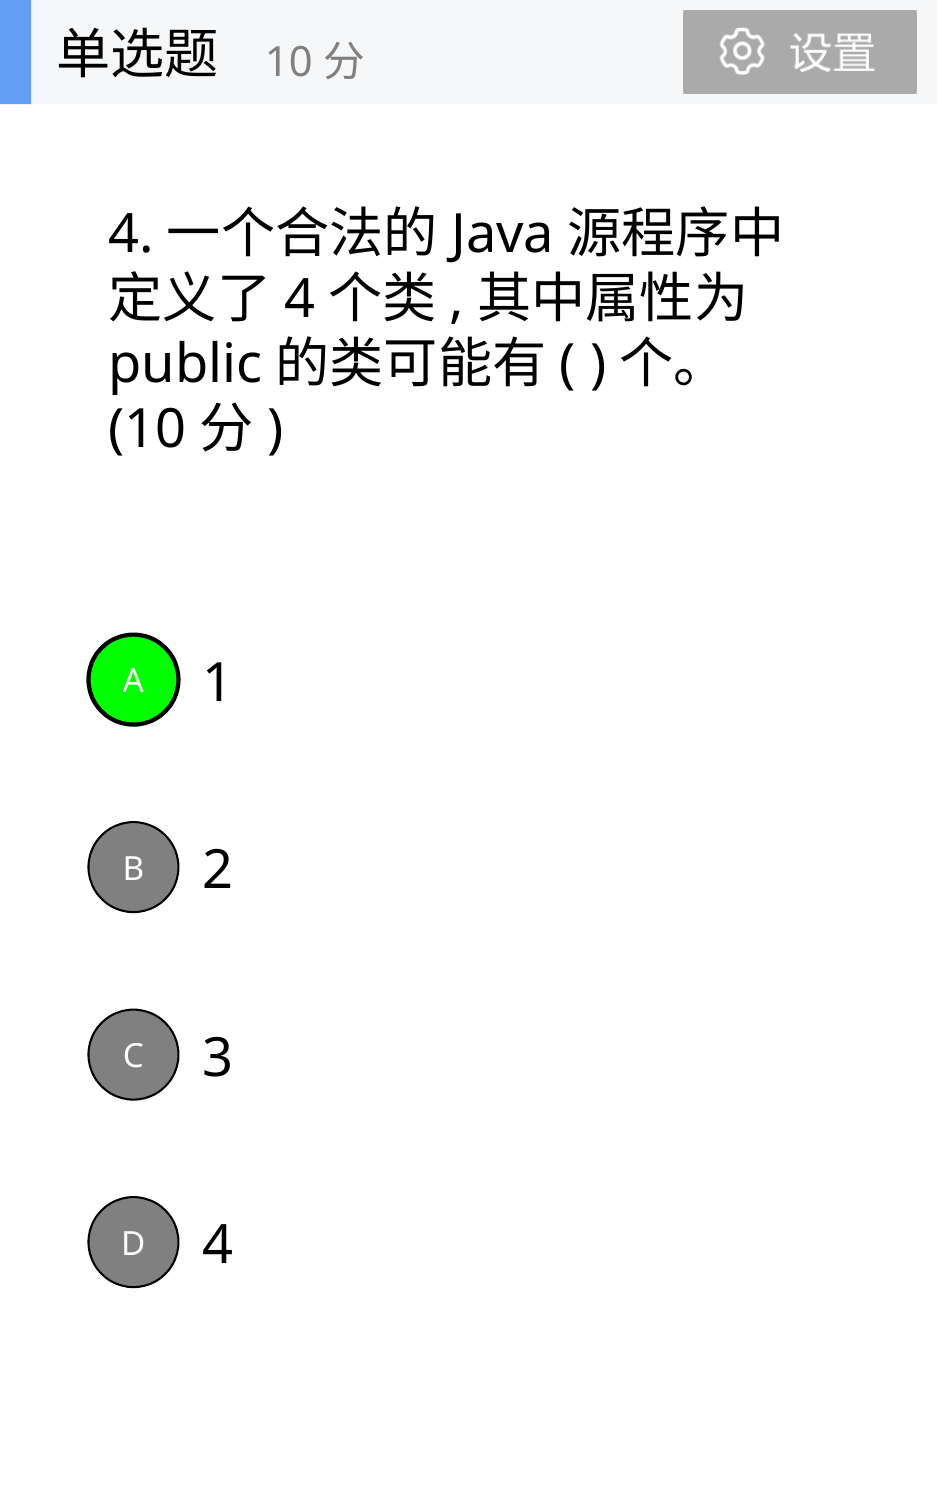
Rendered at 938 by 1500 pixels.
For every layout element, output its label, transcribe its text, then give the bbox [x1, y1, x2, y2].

text_box 4 [187, 1202, 266, 1282]
text_box 4.一个合法的Java源程序中定义了4个类,其中属性为public的类可能有( )个。(10分) [93, 190, 818, 466]
text_box C [87, 1008, 180, 1101]
text_box B [87, 821, 180, 914]
text_box 1 [187, 639, 266, 720]
text_box 2 [187, 827, 266, 907]
text_box A [87, 633, 180, 726]
picture [683, 10, 917, 94]
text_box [0, 0, 938, 105]
text_box D [87, 1196, 180, 1289]
text_box 3 [187, 1014, 266, 1095]
